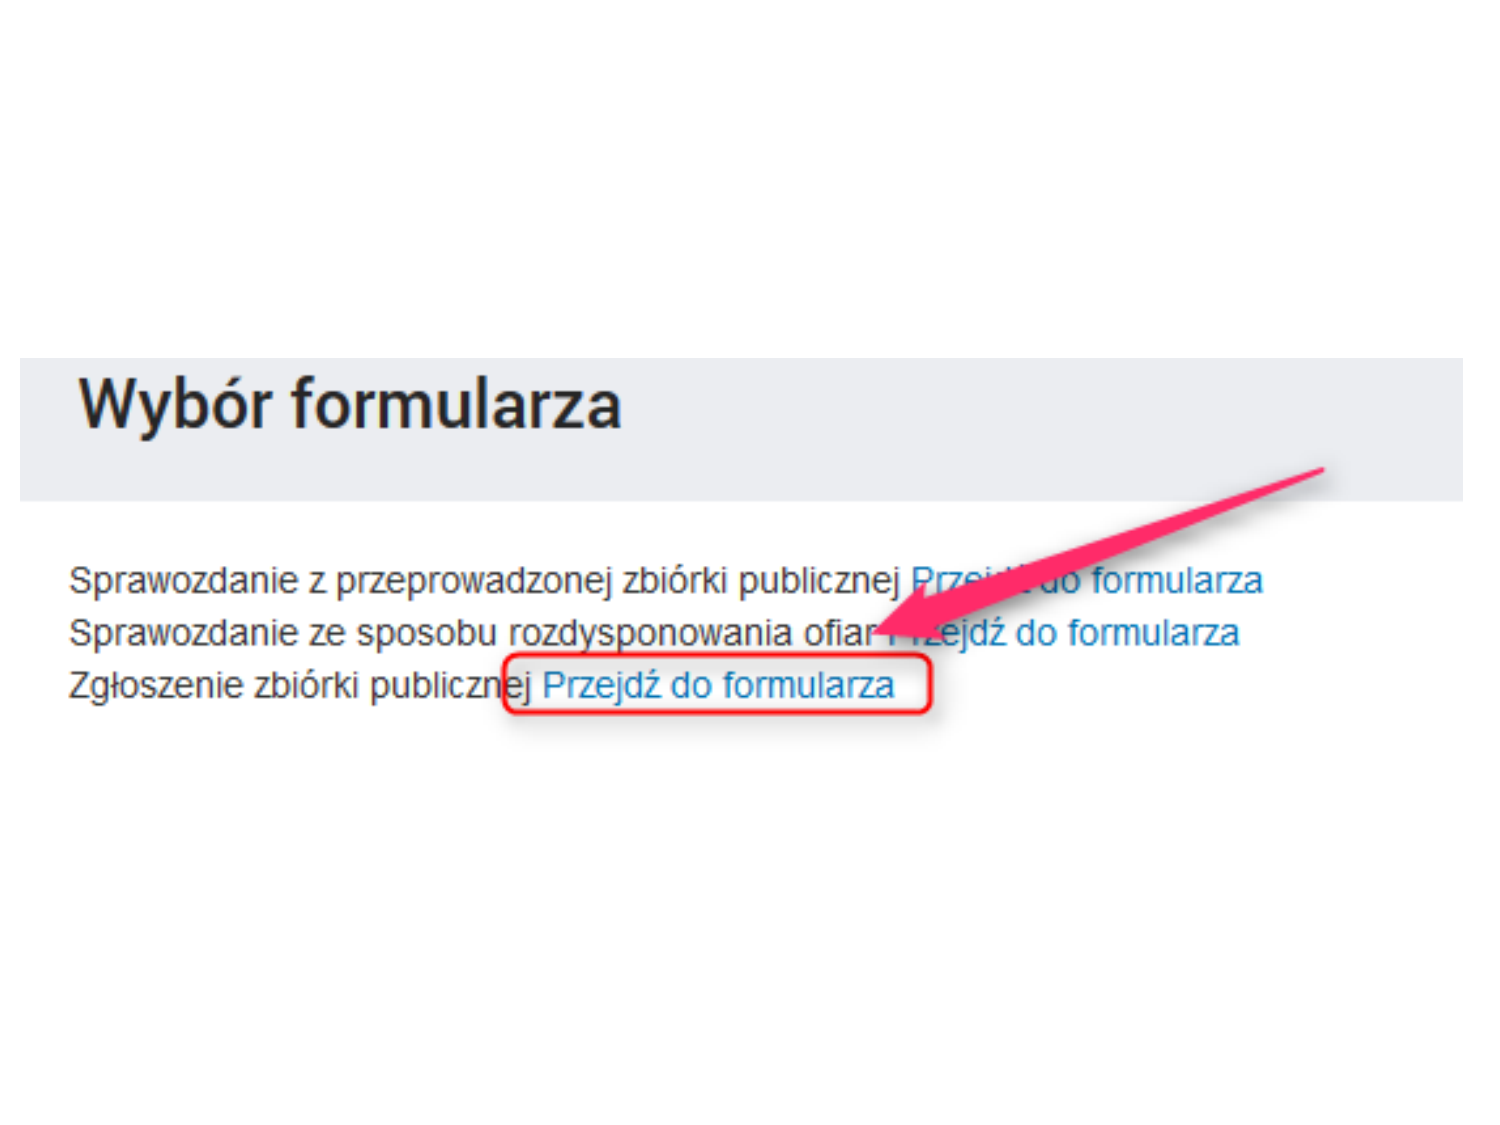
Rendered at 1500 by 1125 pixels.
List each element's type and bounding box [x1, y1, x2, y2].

picture [19, 358, 1464, 772]
